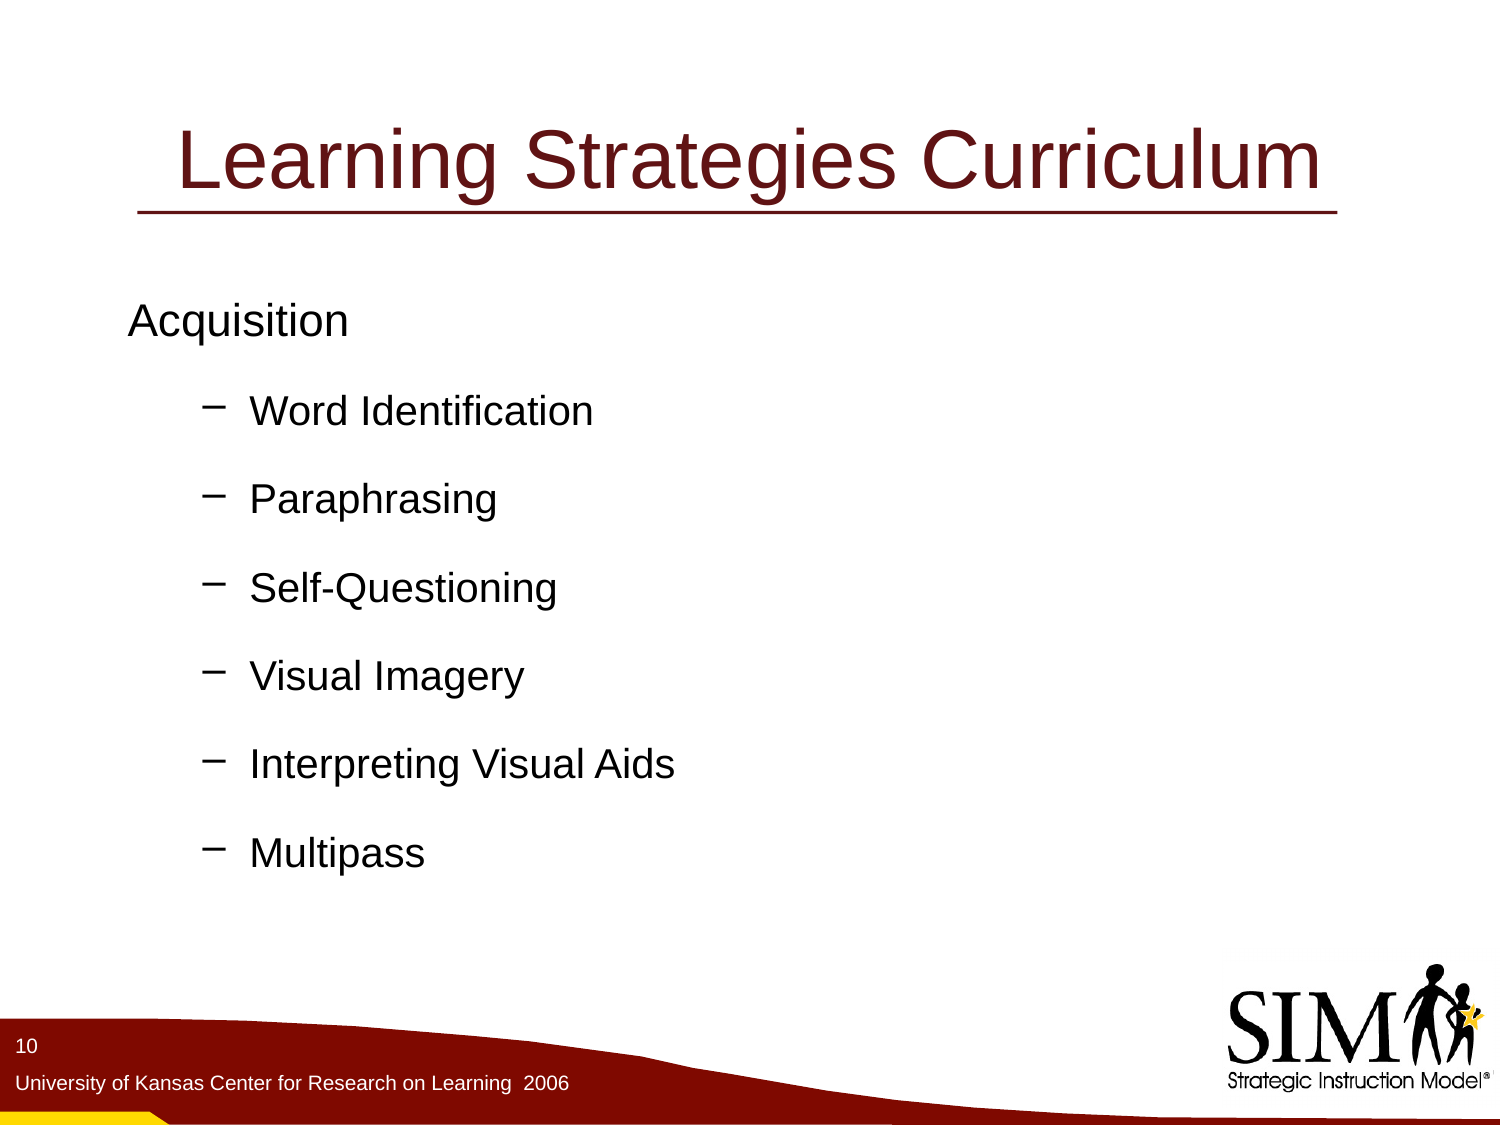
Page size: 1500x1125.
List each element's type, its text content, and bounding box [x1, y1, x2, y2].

picture [1222, 948, 1500, 1108]
footer University of Kansas Center for Research on Learning 2006 [0, 1062, 626, 1101]
list Acquisition Word Identification Paraphrasing Self-Questioning Visual Imagery Interpreting Visual Aids Multipass [112, 249, 1388, 901]
title Learning Strategies Curriculum [112, 74, 1388, 213]
slide_number 10 [0, 1024, 313, 1062]
